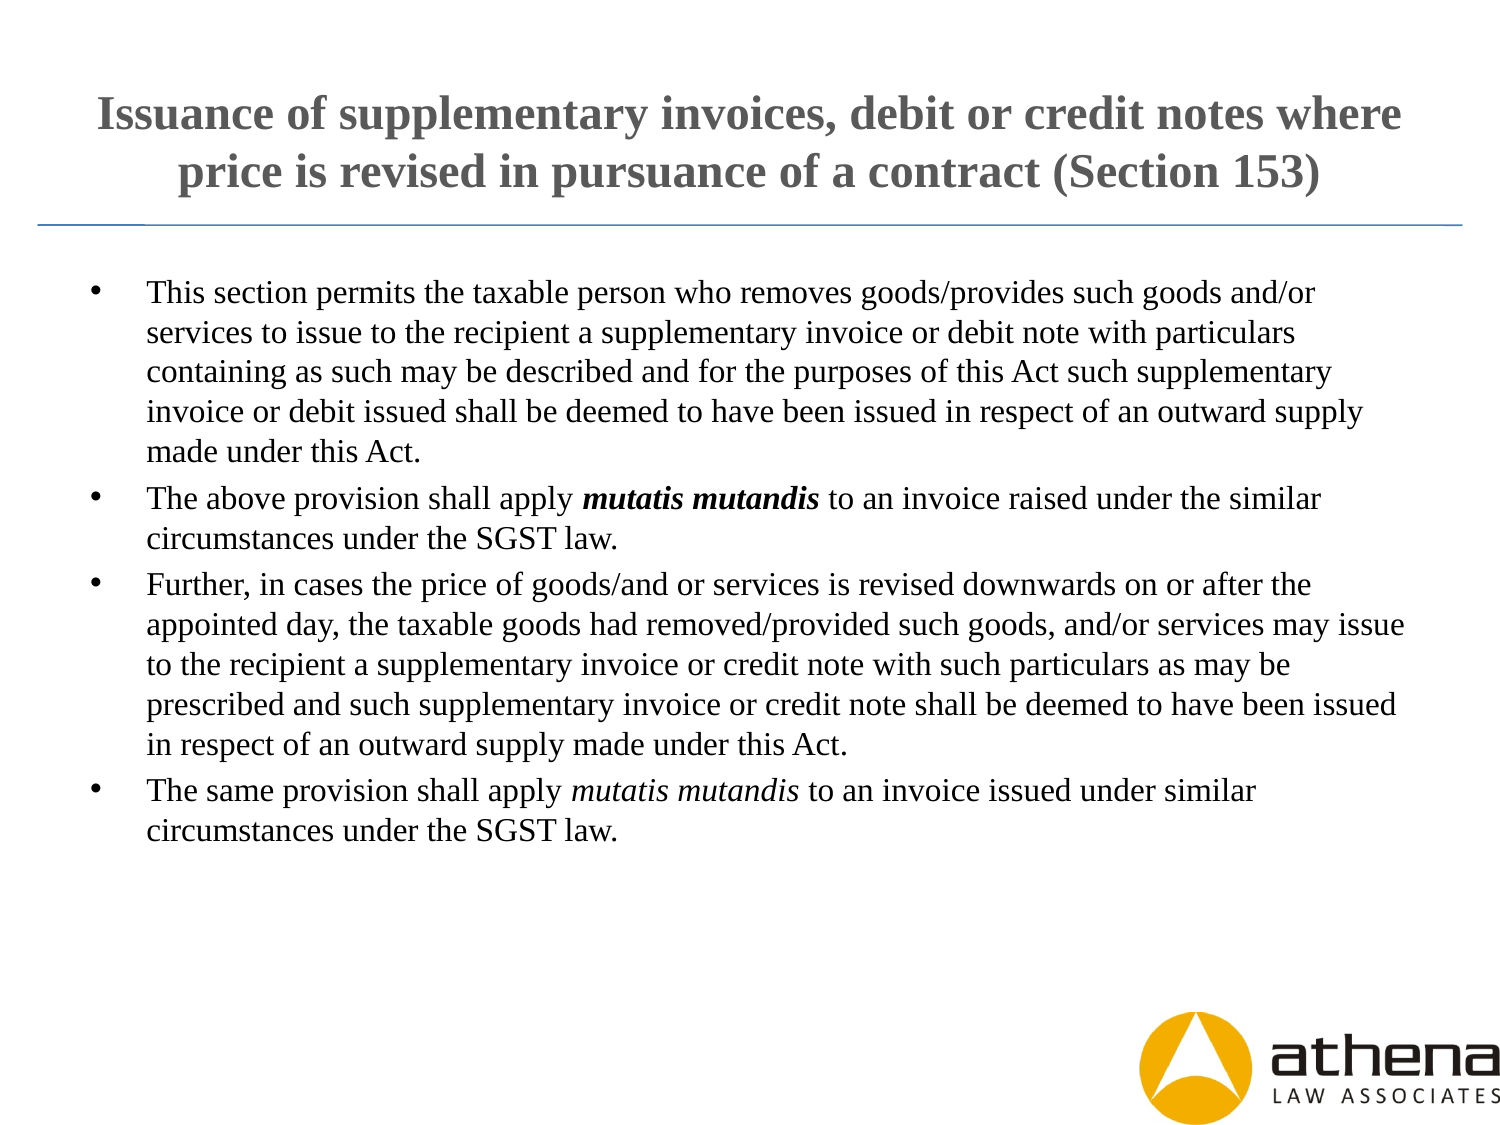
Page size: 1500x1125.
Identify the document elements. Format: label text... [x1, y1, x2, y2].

list This section permits the taxable person who removes goods/provides such goods and/or services to issue to the recipient a supplementary invoice or debit note with particulars containing as such may be described and for the purposes of this Act such supplementary invoice or debit issued shall be deemed to have been issued in respect of an outward supply made under this Act. The above provision shall apply mutatis mutandis to an invoice raised under the similar circumstances under the SGST law. Further, in cases the price of goods/and or services is revised downwards on or after the appointed day, the taxable goods had removed/provided such goods, and/or services may issue to the recipient a supplementary invoice or credit note with such particulars as may be prescribed and such supplementary invoice or credit note shall be deemed to have been issued in respect of an outward supply made under this Act. The same provision shall apply mutatis mutandis to an invoice issued under similar circumstances under the SGST law. [75, 262, 1425, 1005]
picture [1139, 1012, 1500, 1125]
title Issuance of supplementary invoices, debit or credit notes where price is revised in pursuance of a contract (Section 153) [75, 45, 1425, 233]
